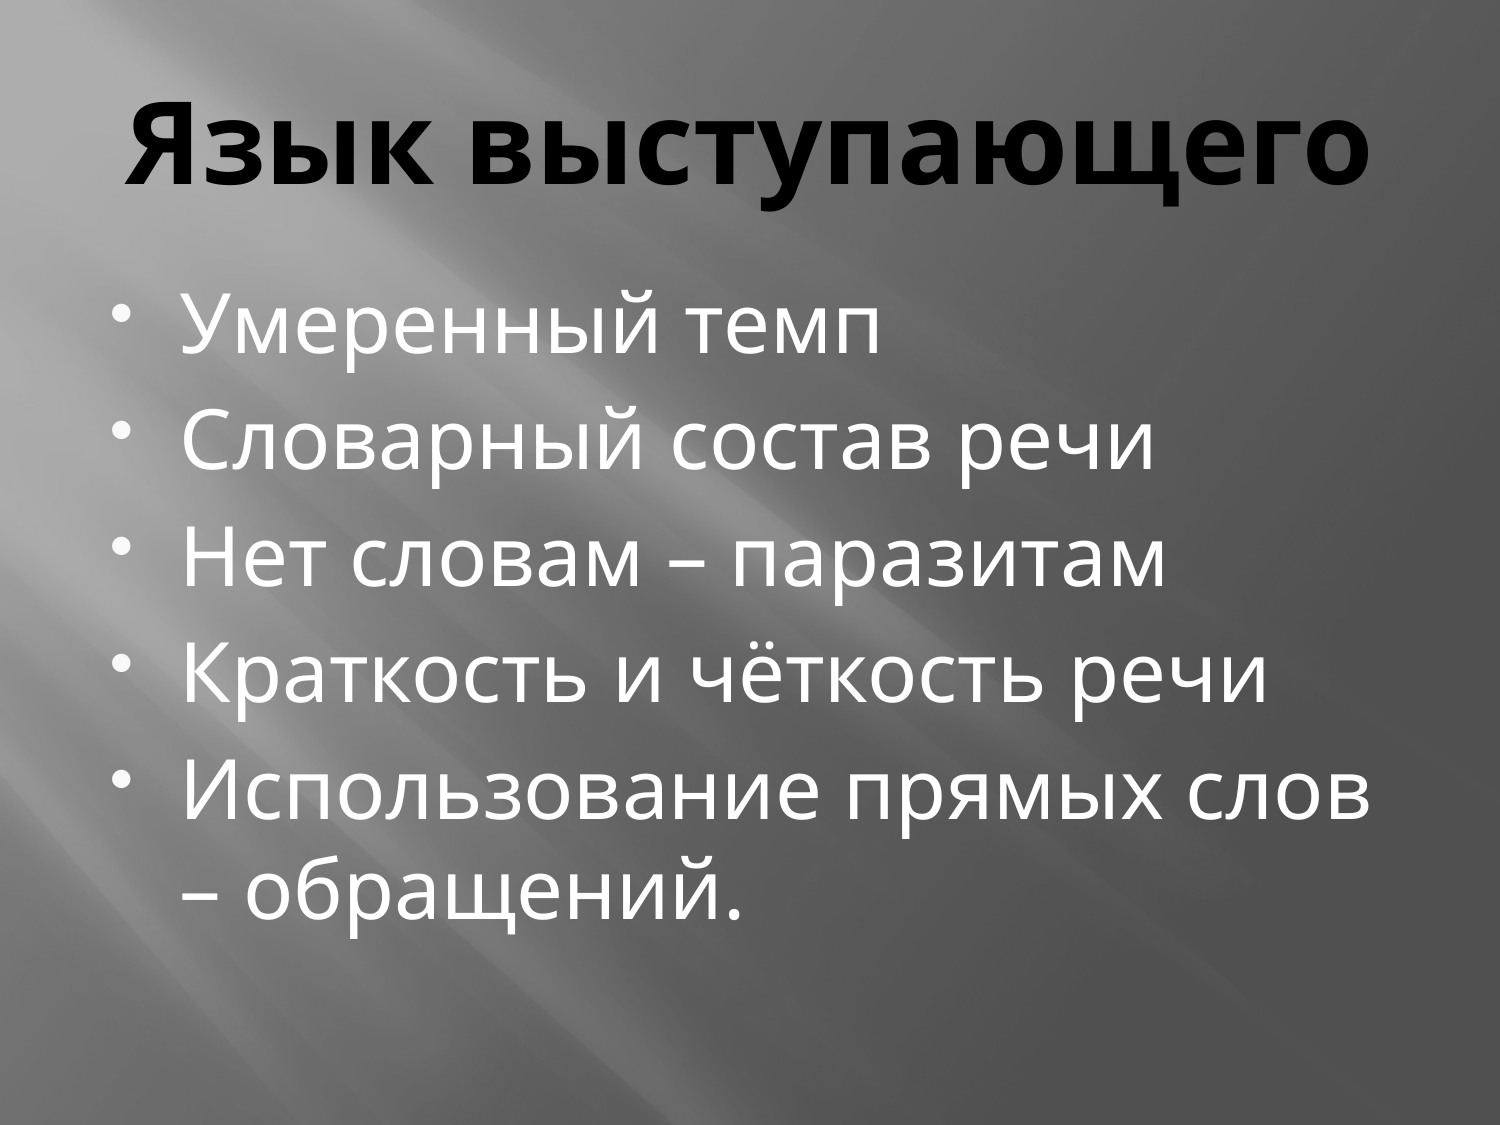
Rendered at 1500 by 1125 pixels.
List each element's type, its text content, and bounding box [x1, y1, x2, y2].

title Язык выступающего [75, 45, 1425, 233]
list Умеренный темп Словарный состав речи Нет словам – паразитам Краткость и чёткость речи Использование прямых слов – обращений. [75, 262, 1442, 1005]
